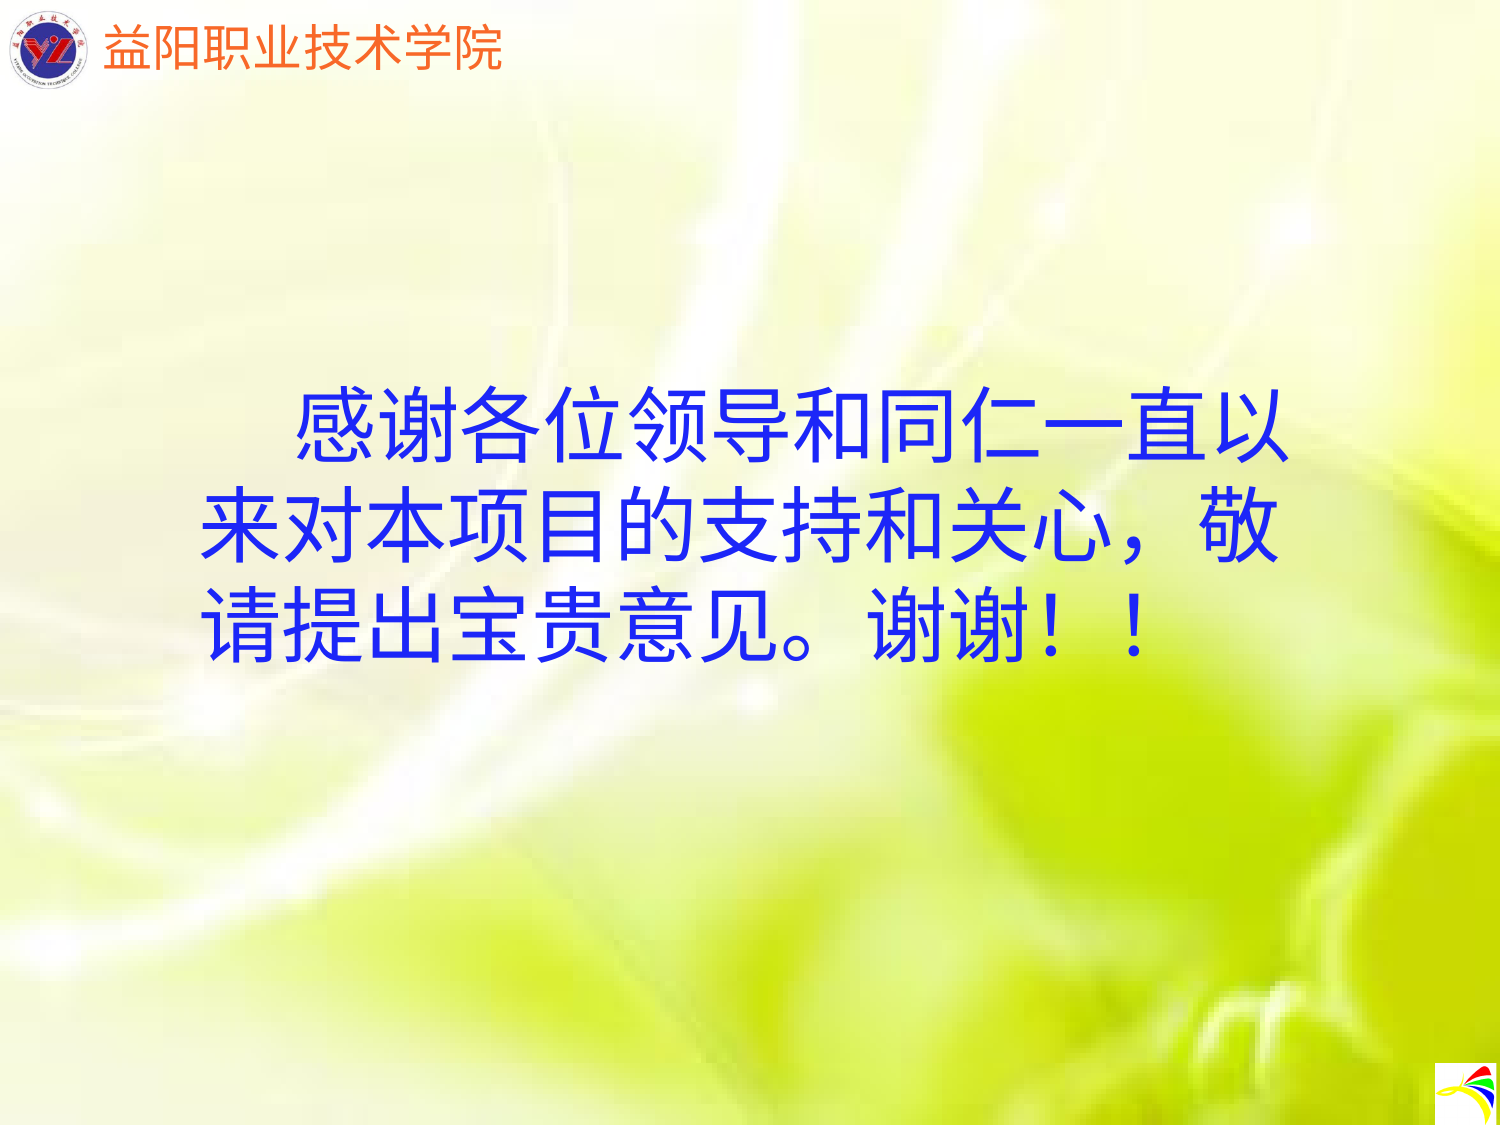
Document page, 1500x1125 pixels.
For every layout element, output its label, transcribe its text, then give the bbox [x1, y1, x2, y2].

text_box 感谢各位领导和同仁一直以来对本项目的支持和关心，敬请提出宝贵意见。谢谢！！ [183, 314, 1317, 733]
picture [0, 0, 1500, 1125]
